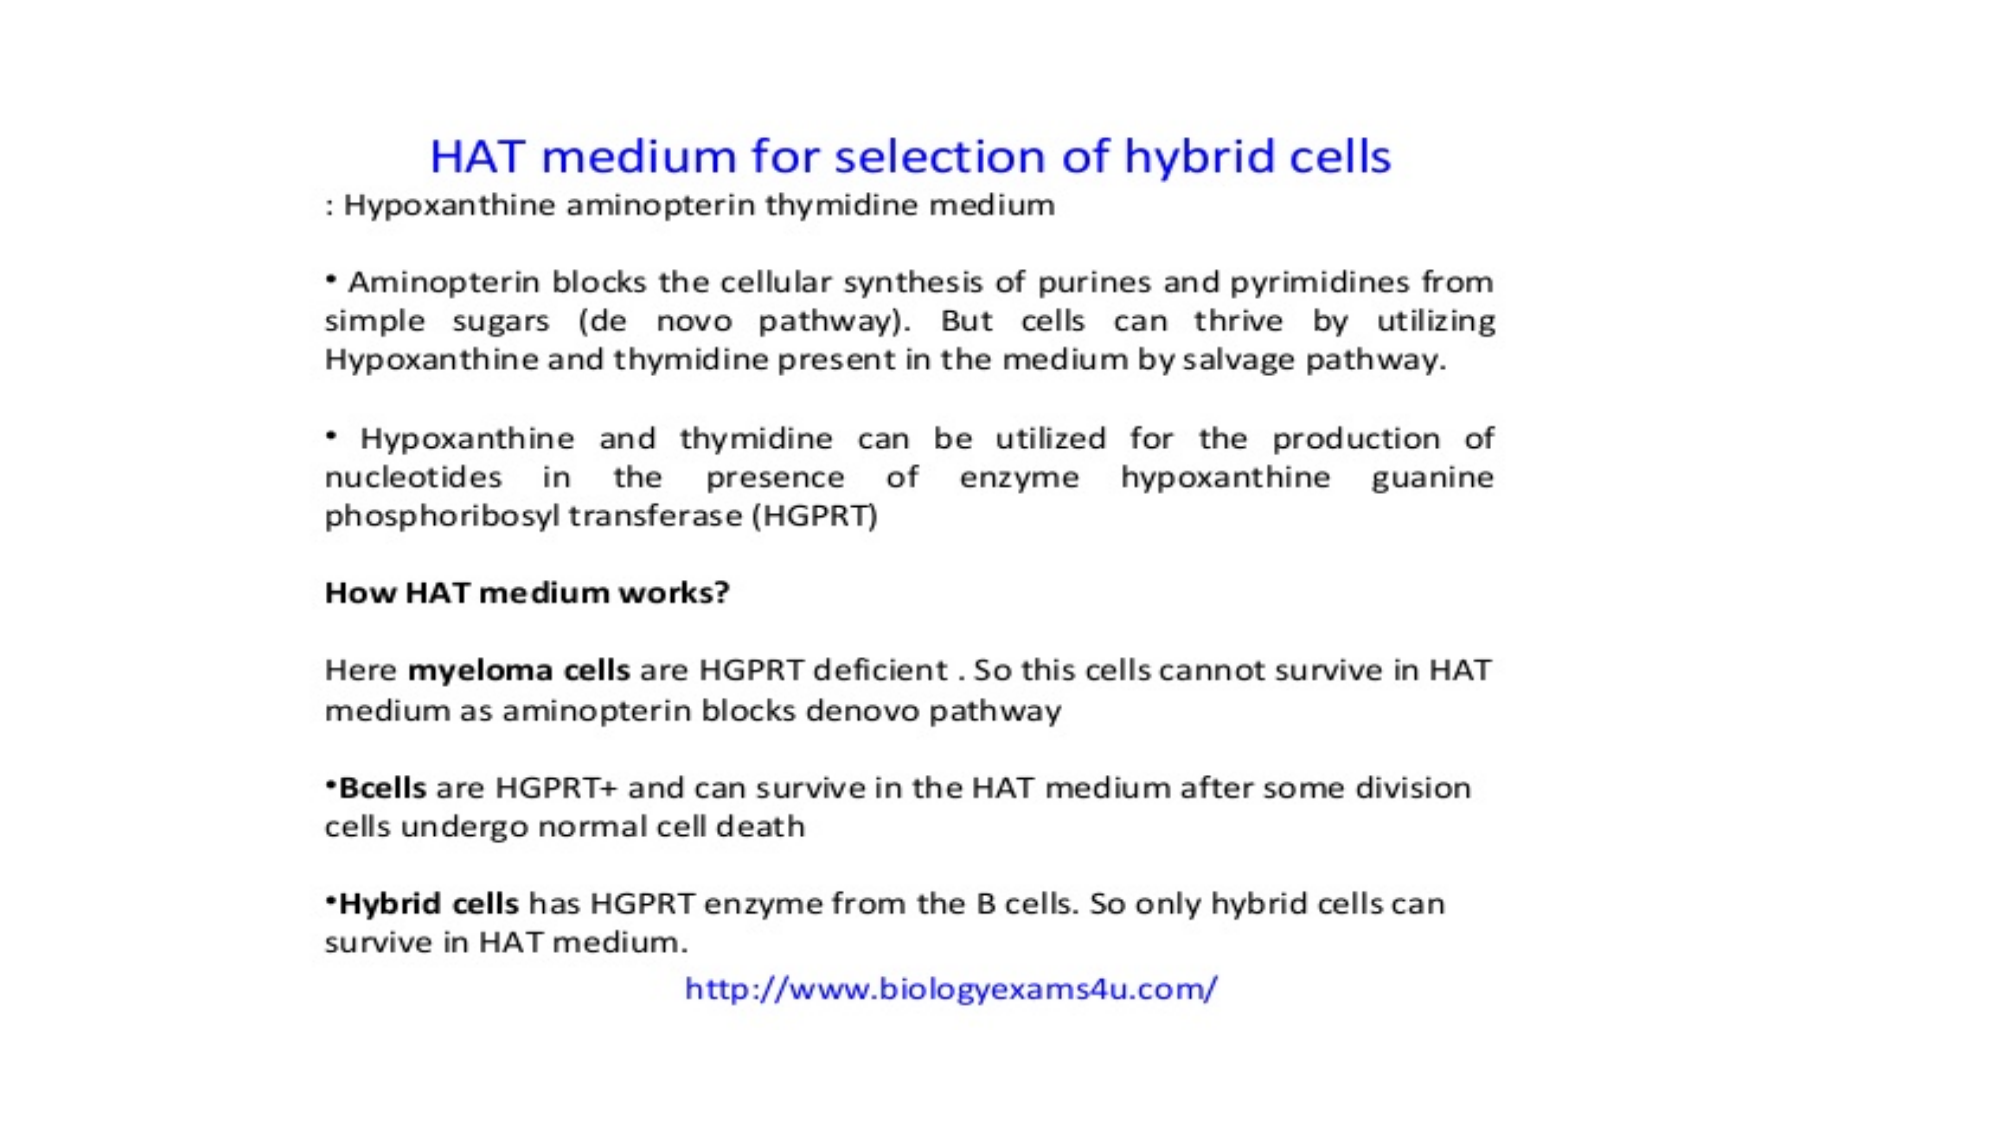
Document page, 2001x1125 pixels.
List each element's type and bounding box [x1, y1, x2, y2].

picture [196, 57, 1709, 1030]
